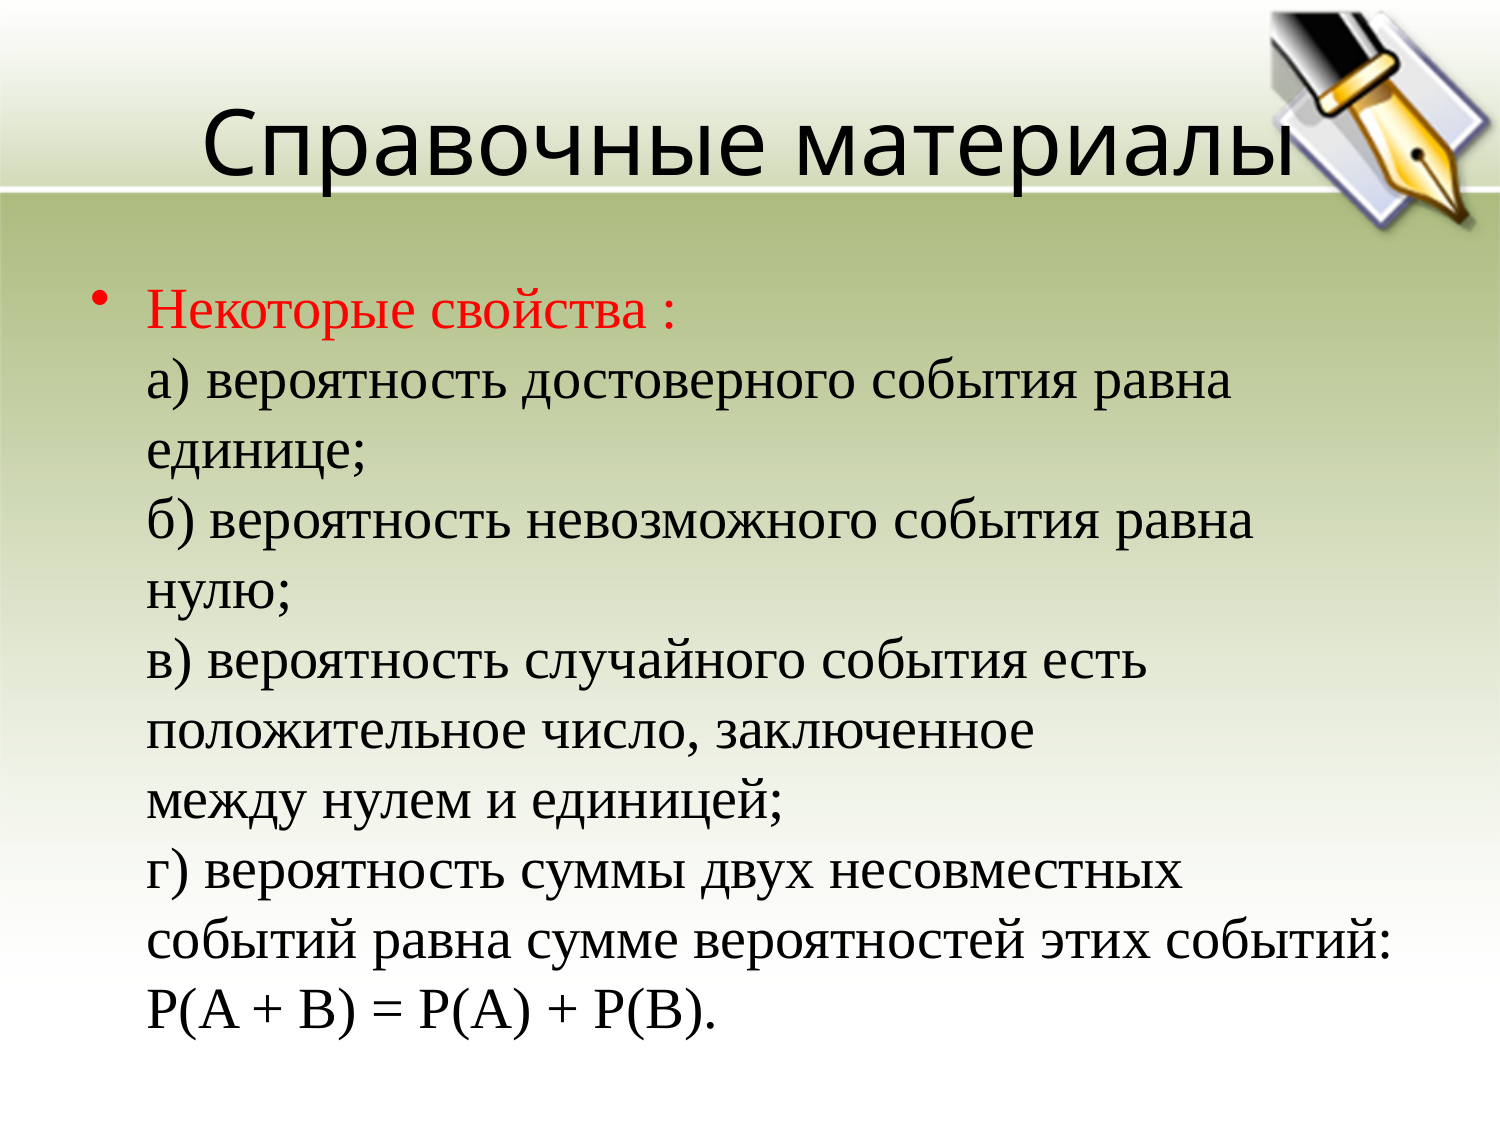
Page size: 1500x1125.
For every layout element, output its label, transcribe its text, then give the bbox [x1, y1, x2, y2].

title Справочные материалы [74, 44, 1426, 233]
picture [0, 0, 1500, 1125]
list Некоторые свойства : а) вероятность достоверного события равна единице; б) вероятность невозможного события равна нулю; в) вероятность случайного события есть положительное число, заключенное между нулем и единицей; г) вероятность суммы двух несовместных событий равна сумме вероятностей этих событий: P(A + B) = P(A) + P(B). [74, 262, 1426, 1006]
